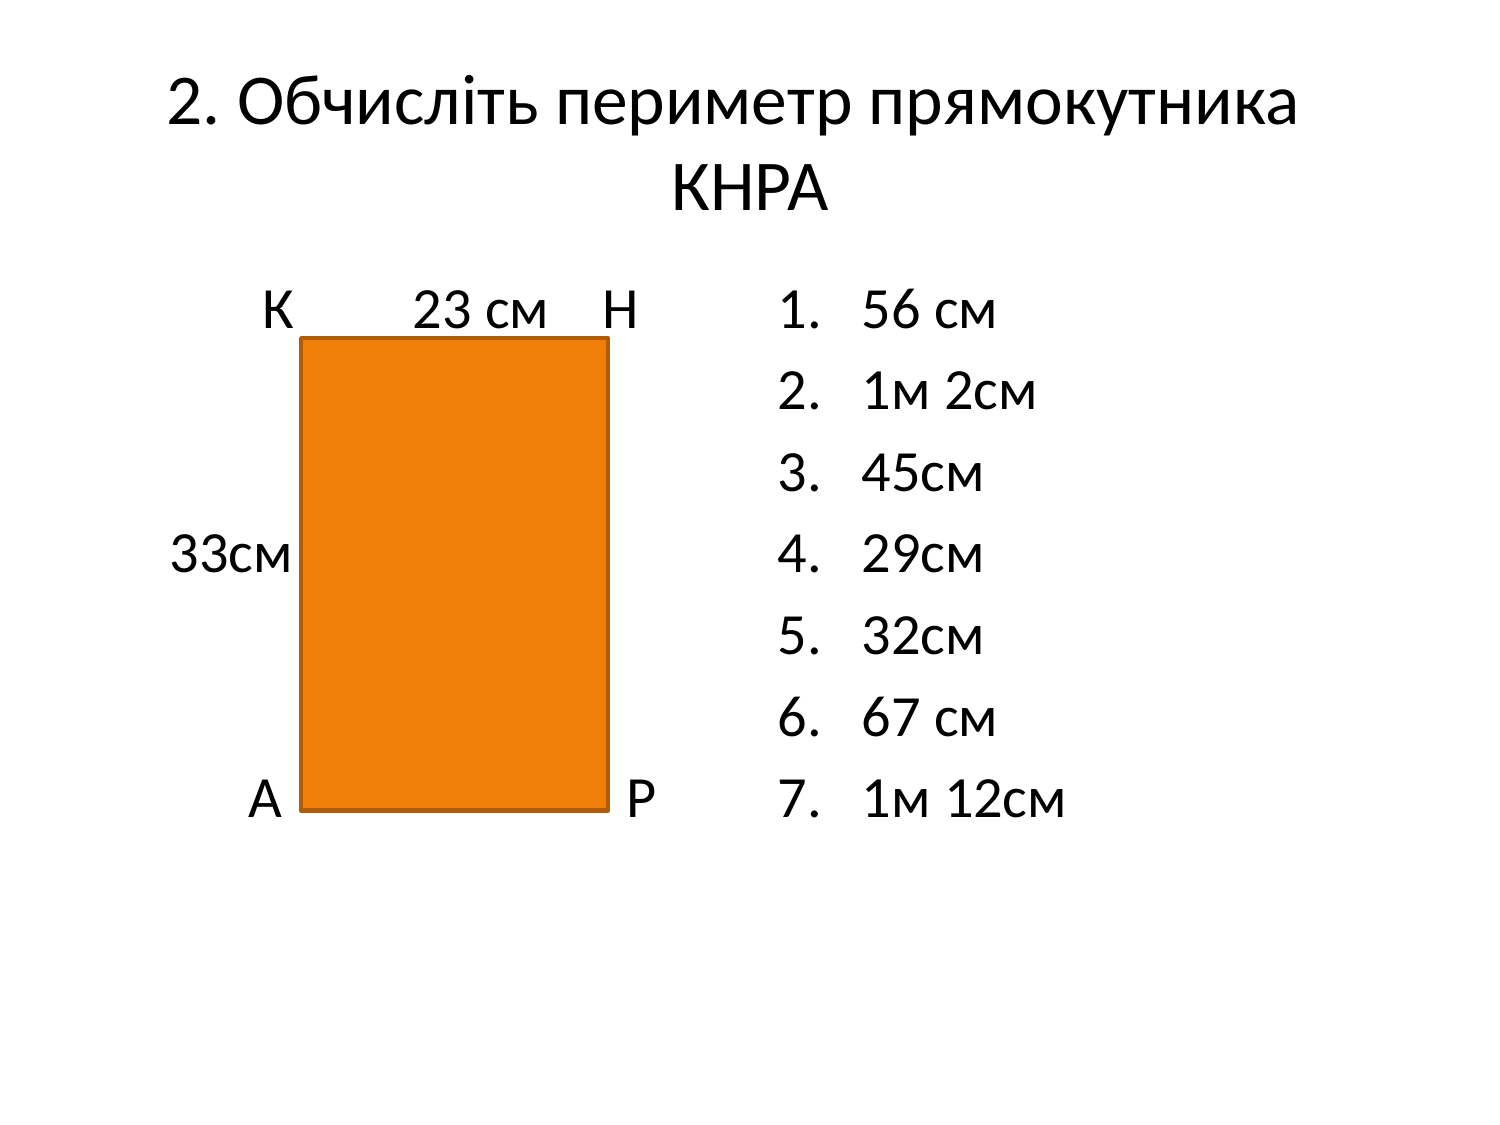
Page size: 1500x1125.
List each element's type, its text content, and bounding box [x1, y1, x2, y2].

text_box [299, 336, 610, 813]
list К 23 см Н 33см А Р [75, 262, 738, 1005]
list 56 см 1м 2см 45см 29см 32см 67 см 1м 12см [762, 262, 1425, 1005]
title 2. Обчисліть периметр прямокутника КНРА [75, 45, 1425, 233]
